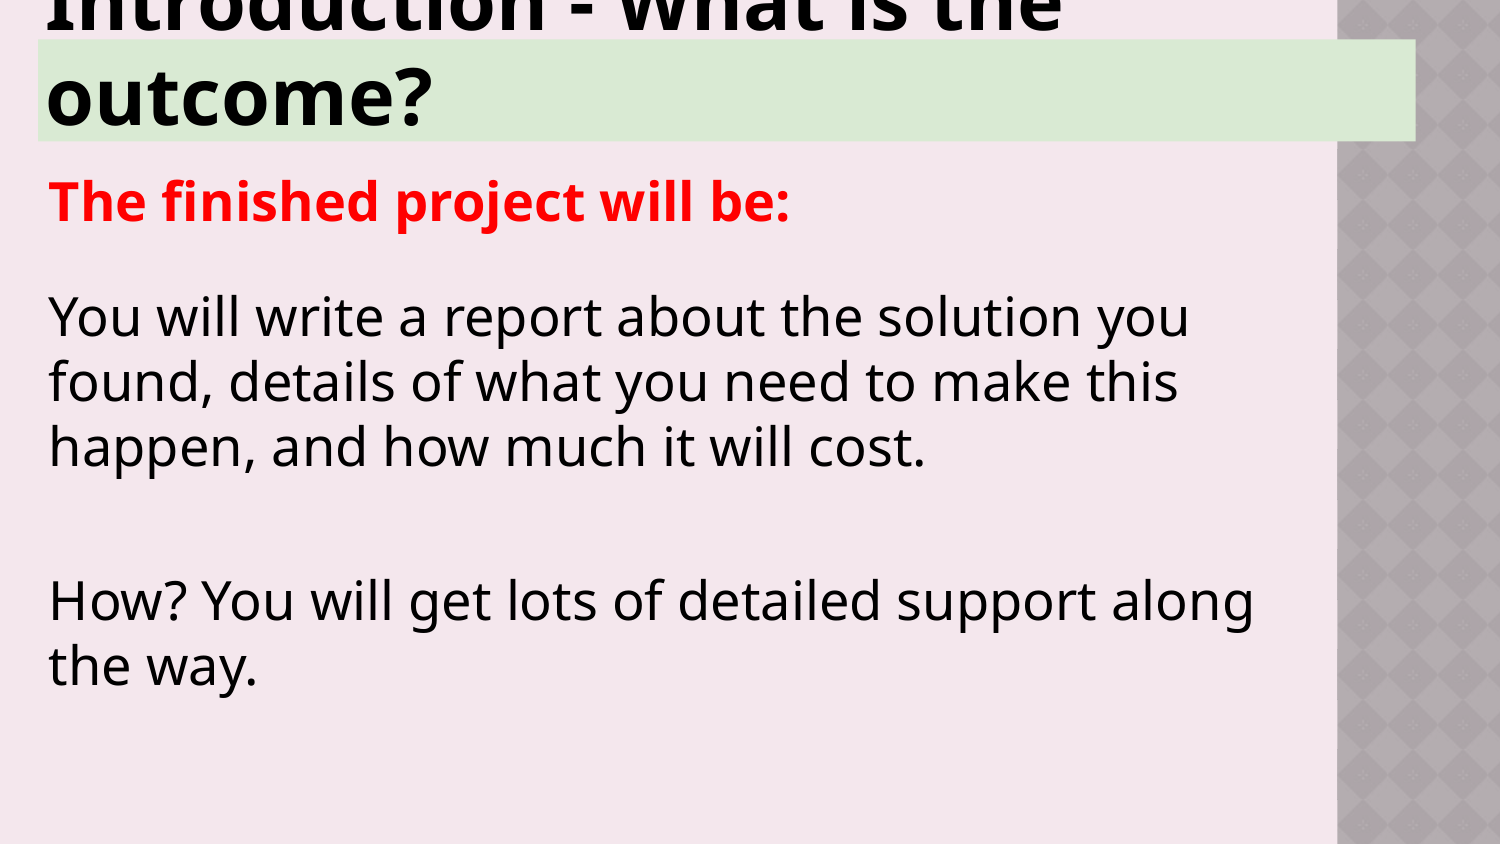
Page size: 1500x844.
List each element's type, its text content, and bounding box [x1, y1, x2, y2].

title Introduction - What is the outcome? [38, 39, 1416, 142]
list The finished project will be: You will write a report about the solution you found, details of what you need to make this happen, and how much it will cost. How? You will get lots of detailed support along the way. [34, 159, 1340, 828]
